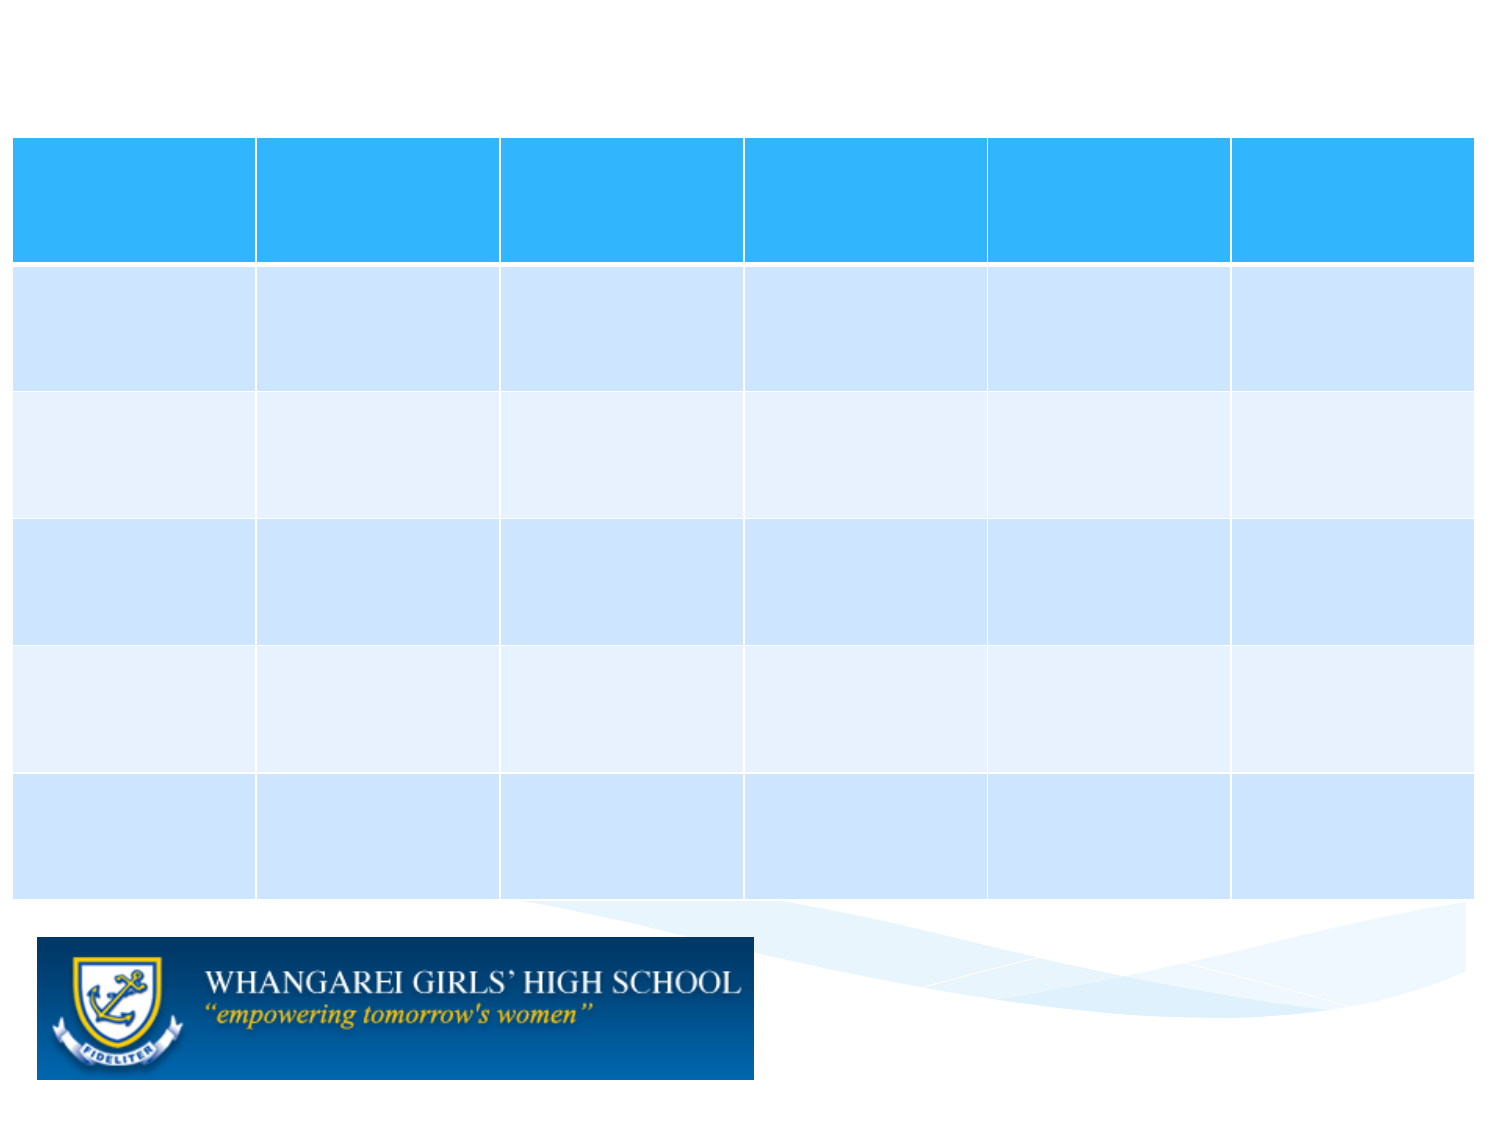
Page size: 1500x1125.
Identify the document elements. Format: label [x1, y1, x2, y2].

table_header [257, 138, 499, 262]
table_cell [257, 267, 499, 391]
table_cell [988, 774, 1230, 899]
table_cell [501, 392, 743, 518]
table_cell [1232, 646, 1474, 772]
table_cell [13, 519, 255, 645]
table_cell [501, 774, 743, 899]
table_cell [501, 519, 743, 645]
table_cell [13, 774, 255, 899]
table_cell [257, 392, 499, 518]
table_header [501, 138, 743, 262]
table_cell [988, 392, 1230, 518]
table_cell [13, 646, 255, 772]
table_cell [1232, 519, 1474, 645]
table_header [1232, 138, 1474, 262]
table_cell [501, 646, 743, 772]
table_cell [13, 267, 255, 391]
table_cell [988, 519, 1230, 645]
table_cell [745, 519, 987, 645]
table_cell [13, 392, 255, 518]
table_cell [745, 646, 987, 772]
table_cell [988, 267, 1230, 391]
table_header [988, 138, 1230, 262]
table_cell [1232, 267, 1474, 391]
table_cell [1232, 392, 1474, 518]
table_cell [257, 774, 499, 899]
picture [37, 937, 754, 1080]
table_header [745, 138, 987, 262]
table_cell [745, 392, 987, 518]
table_cell [745, 267, 987, 391]
table_cell [257, 519, 499, 645]
table_cell [257, 646, 499, 772]
table_cell [1232, 774, 1474, 899]
table_header [13, 138, 255, 262]
table_cell [745, 774, 987, 899]
table_cell [501, 267, 743, 391]
table_cell [988, 646, 1230, 772]
